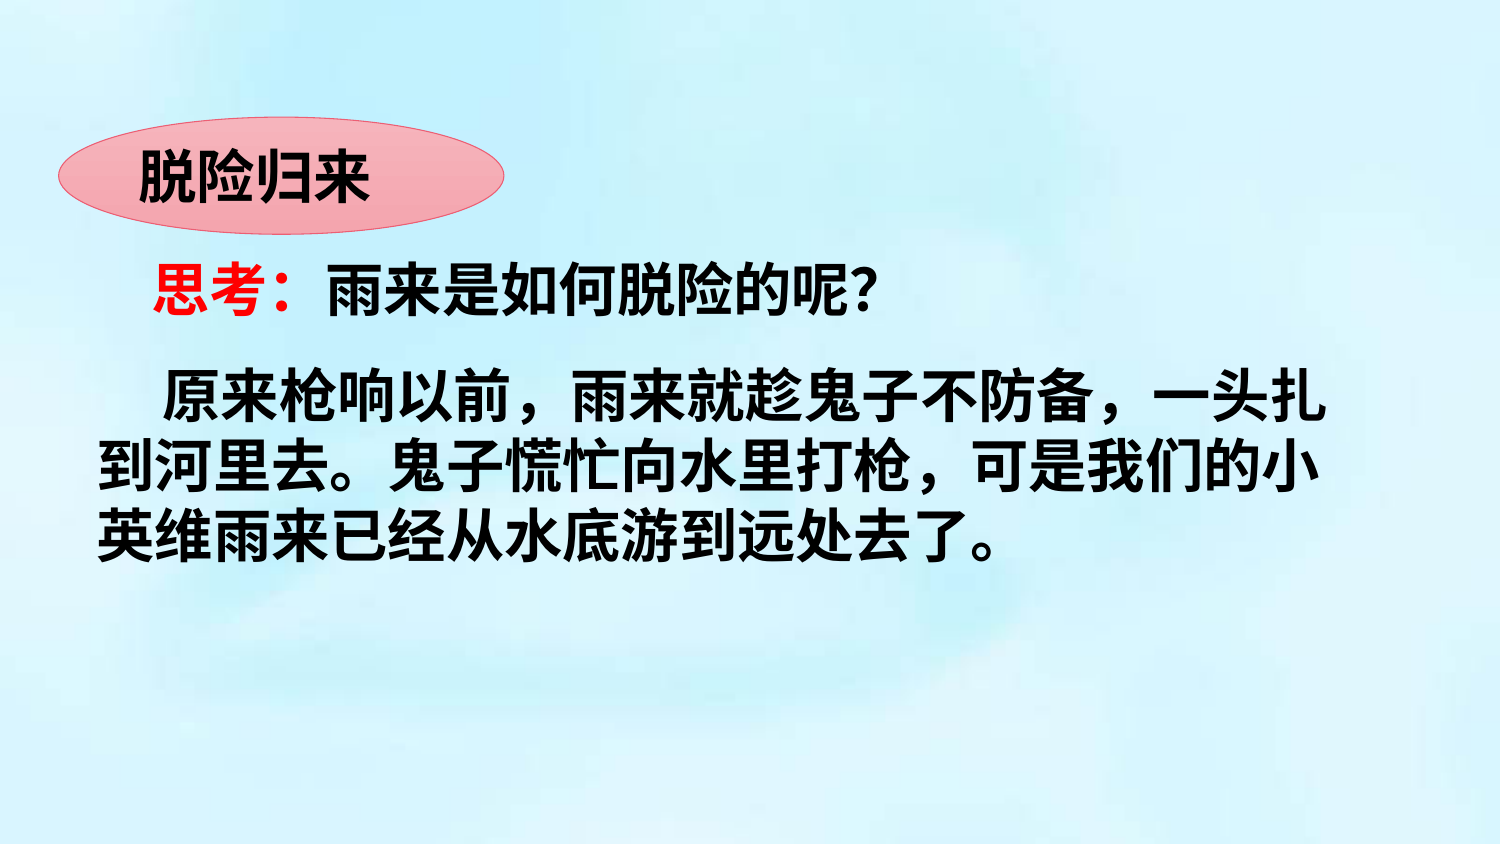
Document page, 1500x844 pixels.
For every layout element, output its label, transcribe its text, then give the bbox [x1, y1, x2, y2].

text_box 原来枪响以前，雨来就趁鬼子不防备，一头扎到河里去。鬼子慌忙向水里打枪，可是我们的小英维雨来已经从水底游到远处去了。 [81, 351, 1358, 647]
text_box 脱险归来 [58, 116, 505, 235]
text_box 思考：雨来是如何脱险的呢？ [70, 246, 973, 331]
picture [0, 0, 1500, 844]
